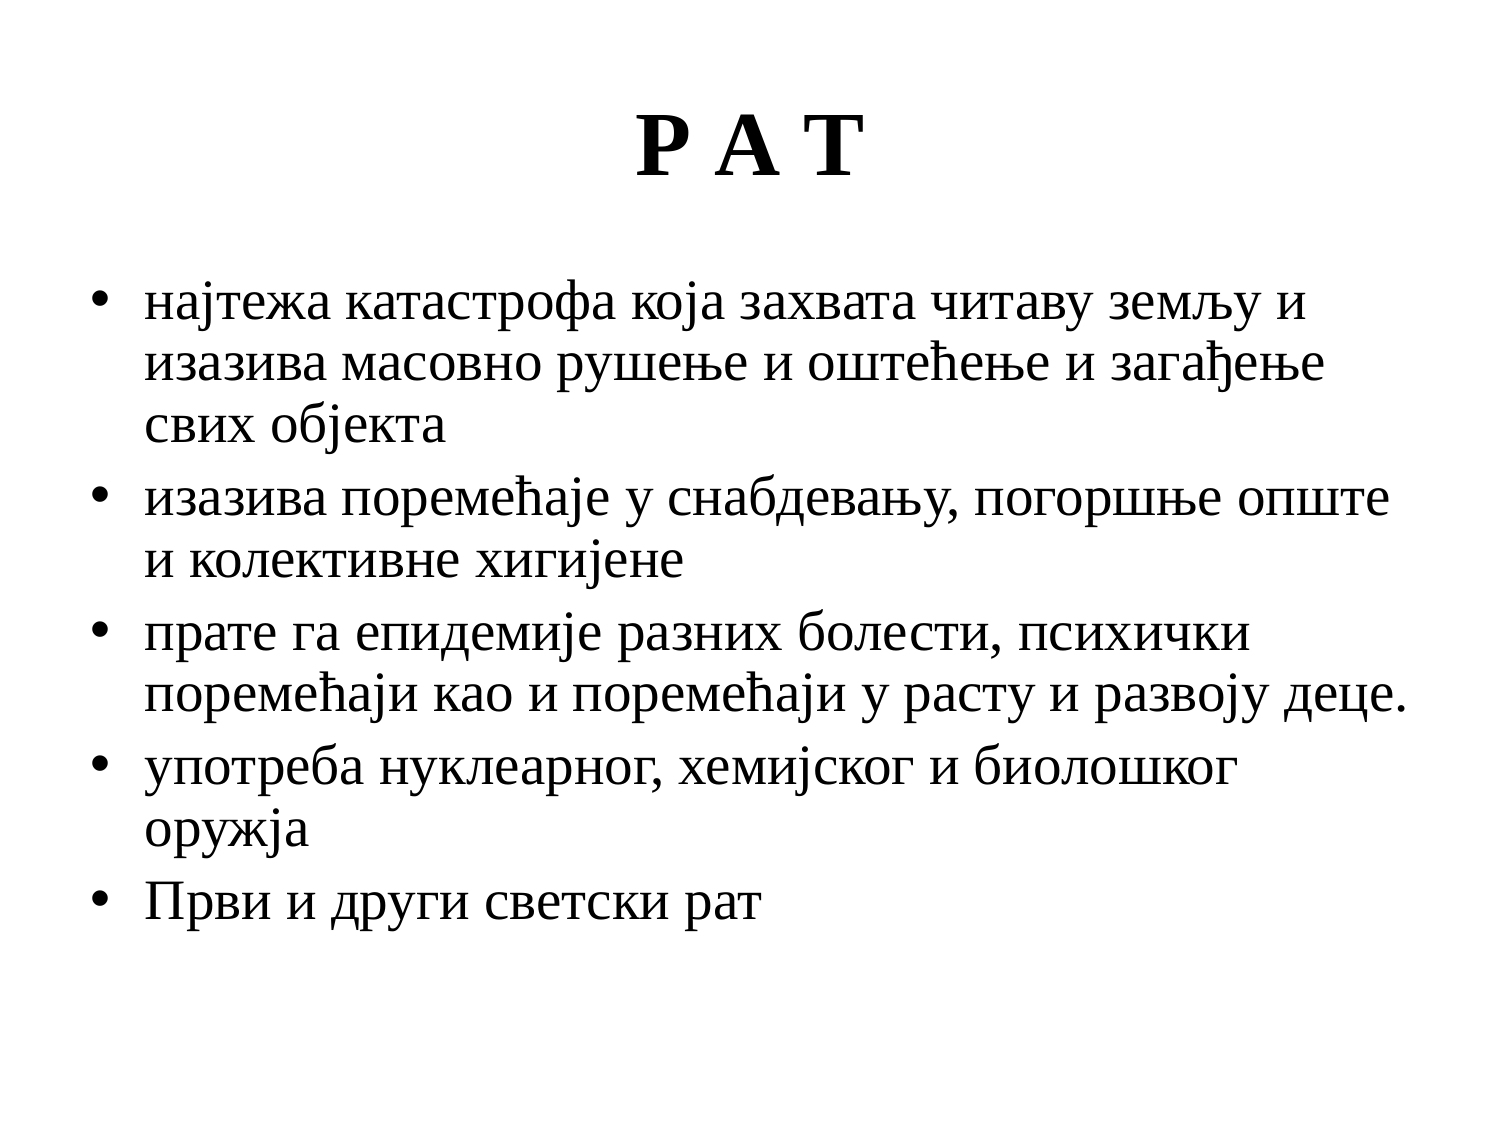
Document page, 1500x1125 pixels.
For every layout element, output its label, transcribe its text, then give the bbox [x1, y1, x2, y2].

title Р А Т [75, 45, 1425, 233]
list најтежа катастрофа која захвата читаву земљу и изазива масовно рушење и оштећење и загађење свих објекта изазива поремећаје у снабдевању, погоршње опште и колективне хигијене прате га епидемије разних болести, психички поремећаји као и поремећаји у расту и развоју деце. употреба нуклеарног, хемијског и биолошког оружја Први и други светски рат [75, 262, 1425, 1005]
